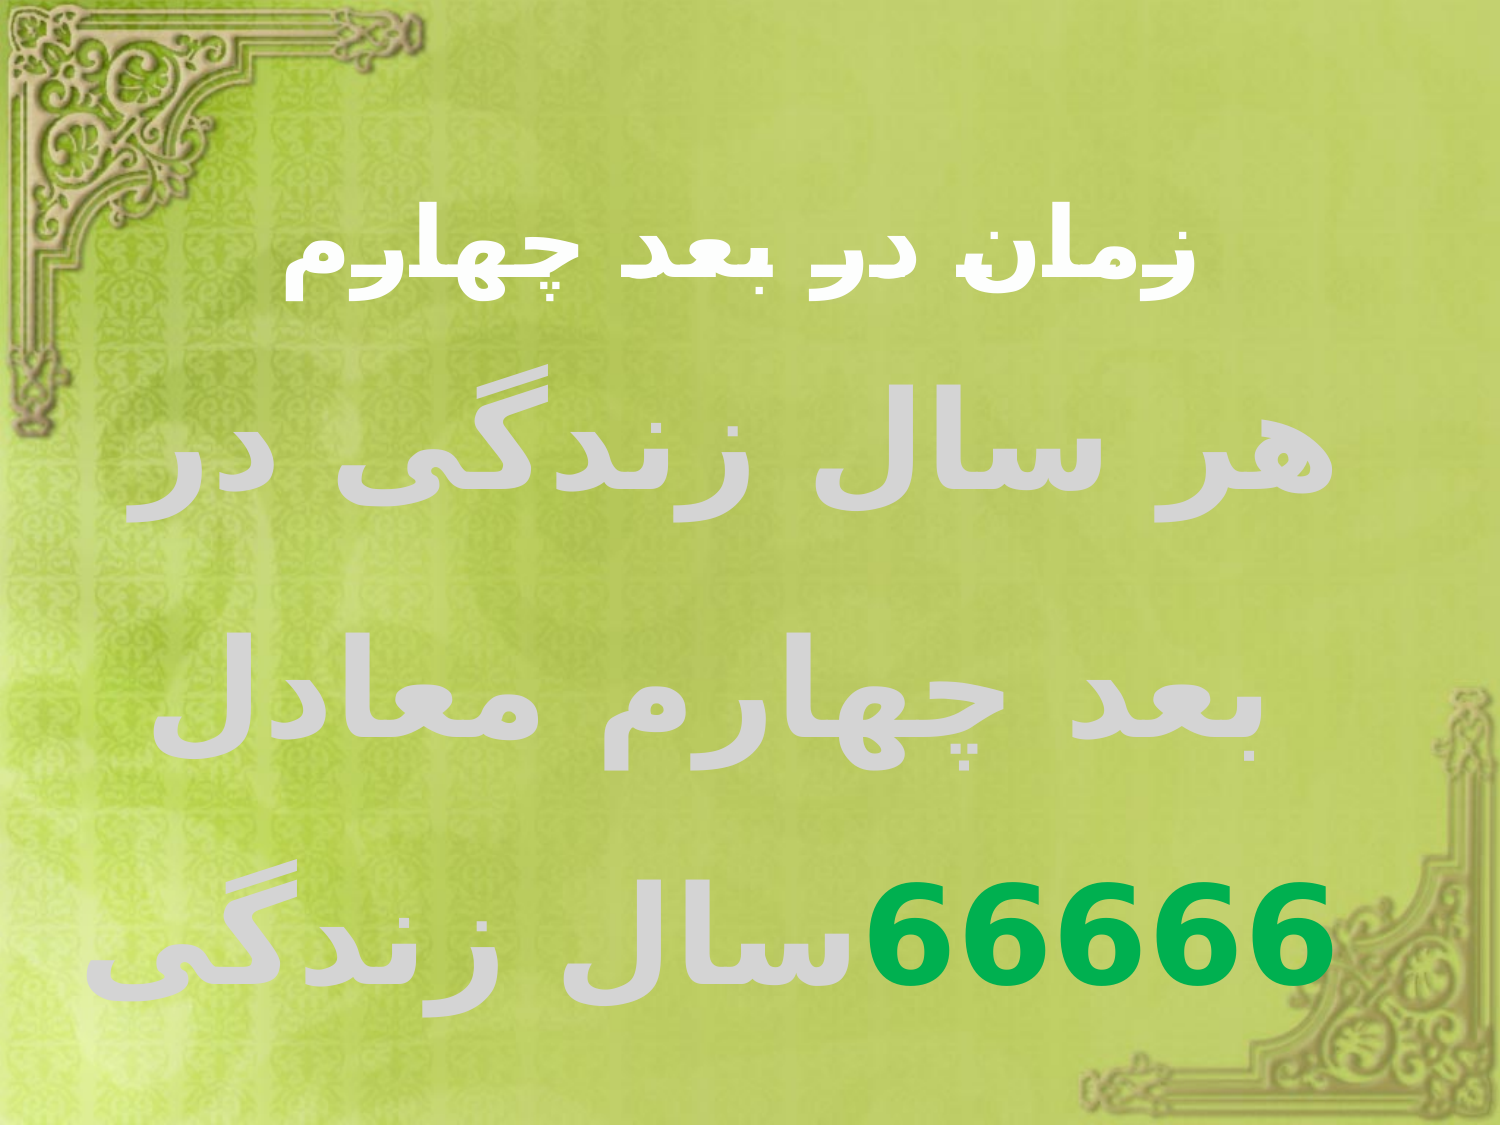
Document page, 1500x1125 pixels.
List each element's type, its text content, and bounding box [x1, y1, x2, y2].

picture [0, 0, 1500, 1125]
title زمان در بعد چهارم [222, 116, 1260, 262]
list هر سال زندگی در بعد چهارم معادل 66666سال زندگی در بعد سوم یا سال زمینی است [24, 262, 1451, 1063]
